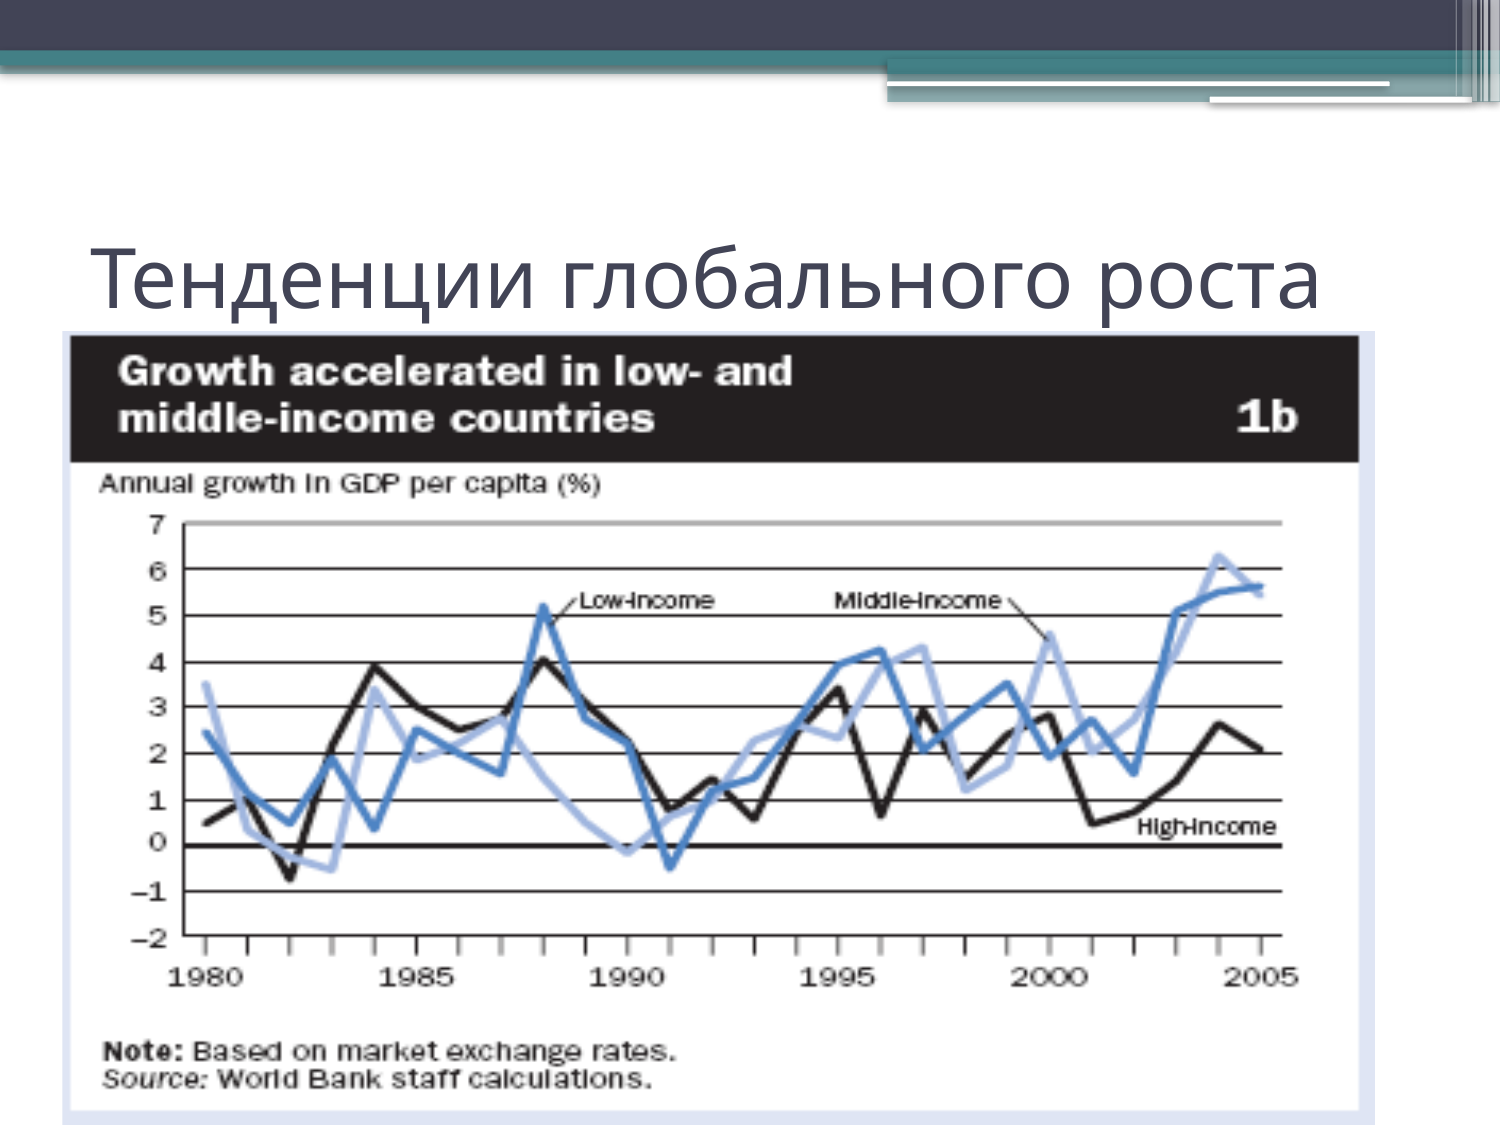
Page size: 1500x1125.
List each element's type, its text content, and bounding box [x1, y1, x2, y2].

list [62, 330, 1376, 1125]
title Тенденции глобального роста [74, 187, 1426, 363]
